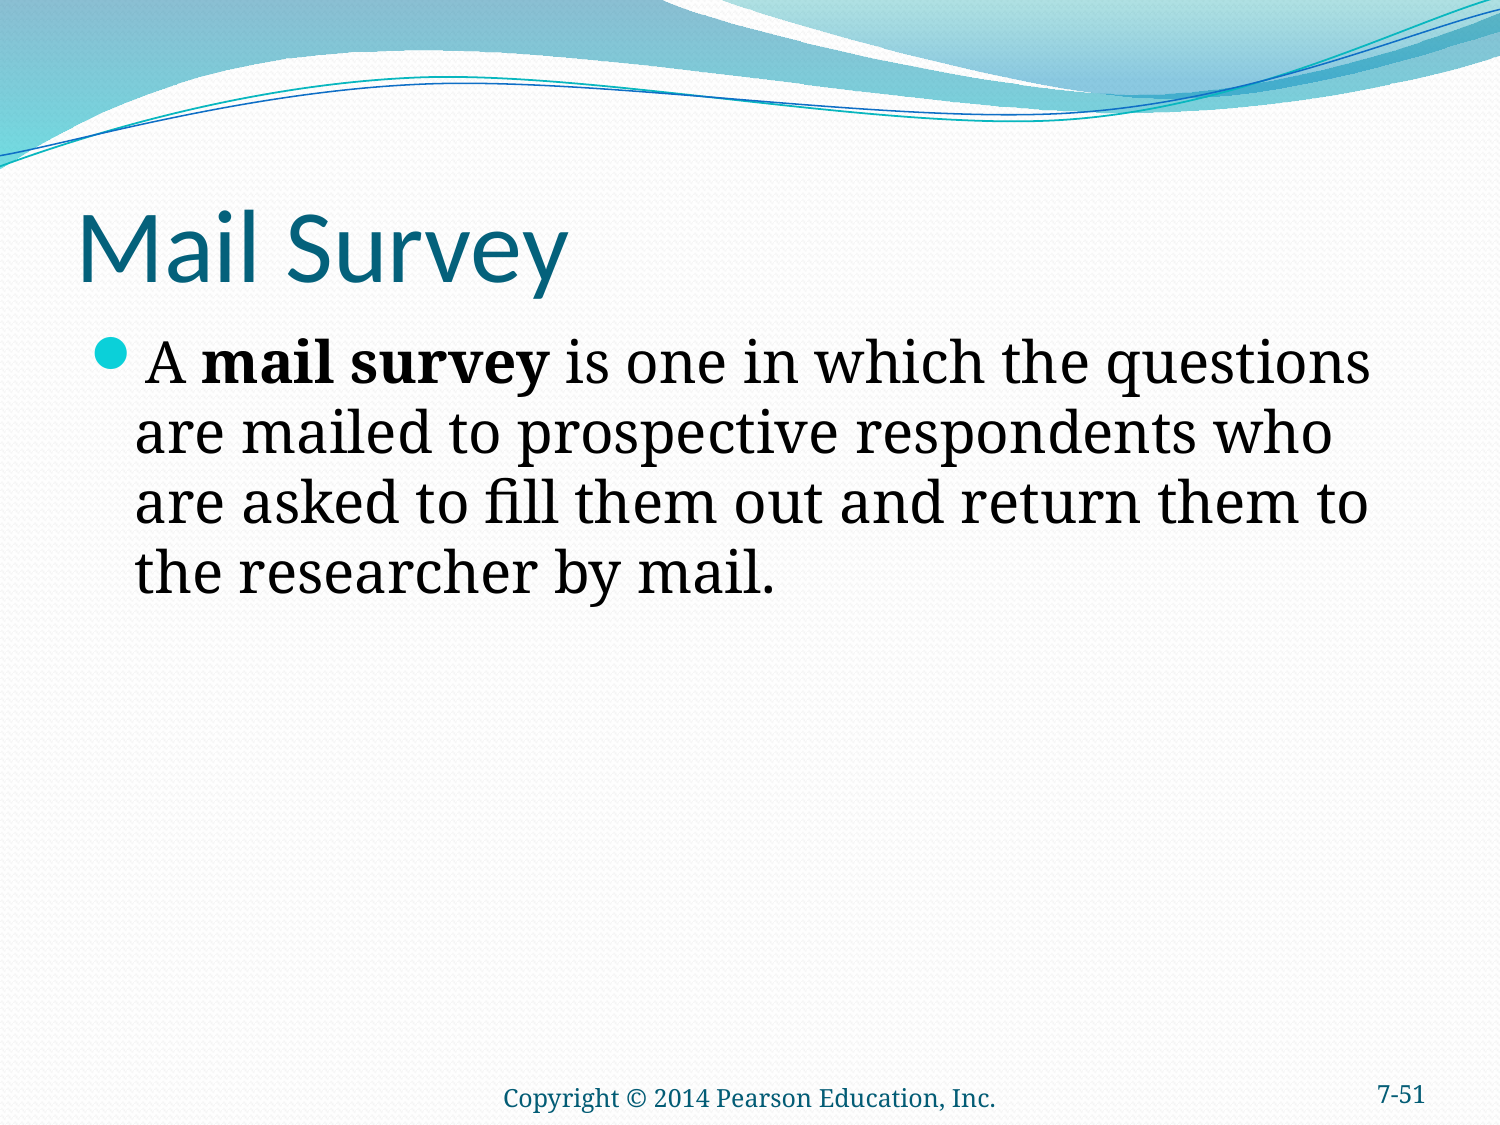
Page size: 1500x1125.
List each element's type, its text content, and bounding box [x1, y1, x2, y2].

list A mail survey is one in which the questions are mailed to prospective respondents who are asked to fill them out and return them to the researcher by mail. [74, 317, 1426, 1038]
title Mail Survey [74, 115, 1426, 304]
